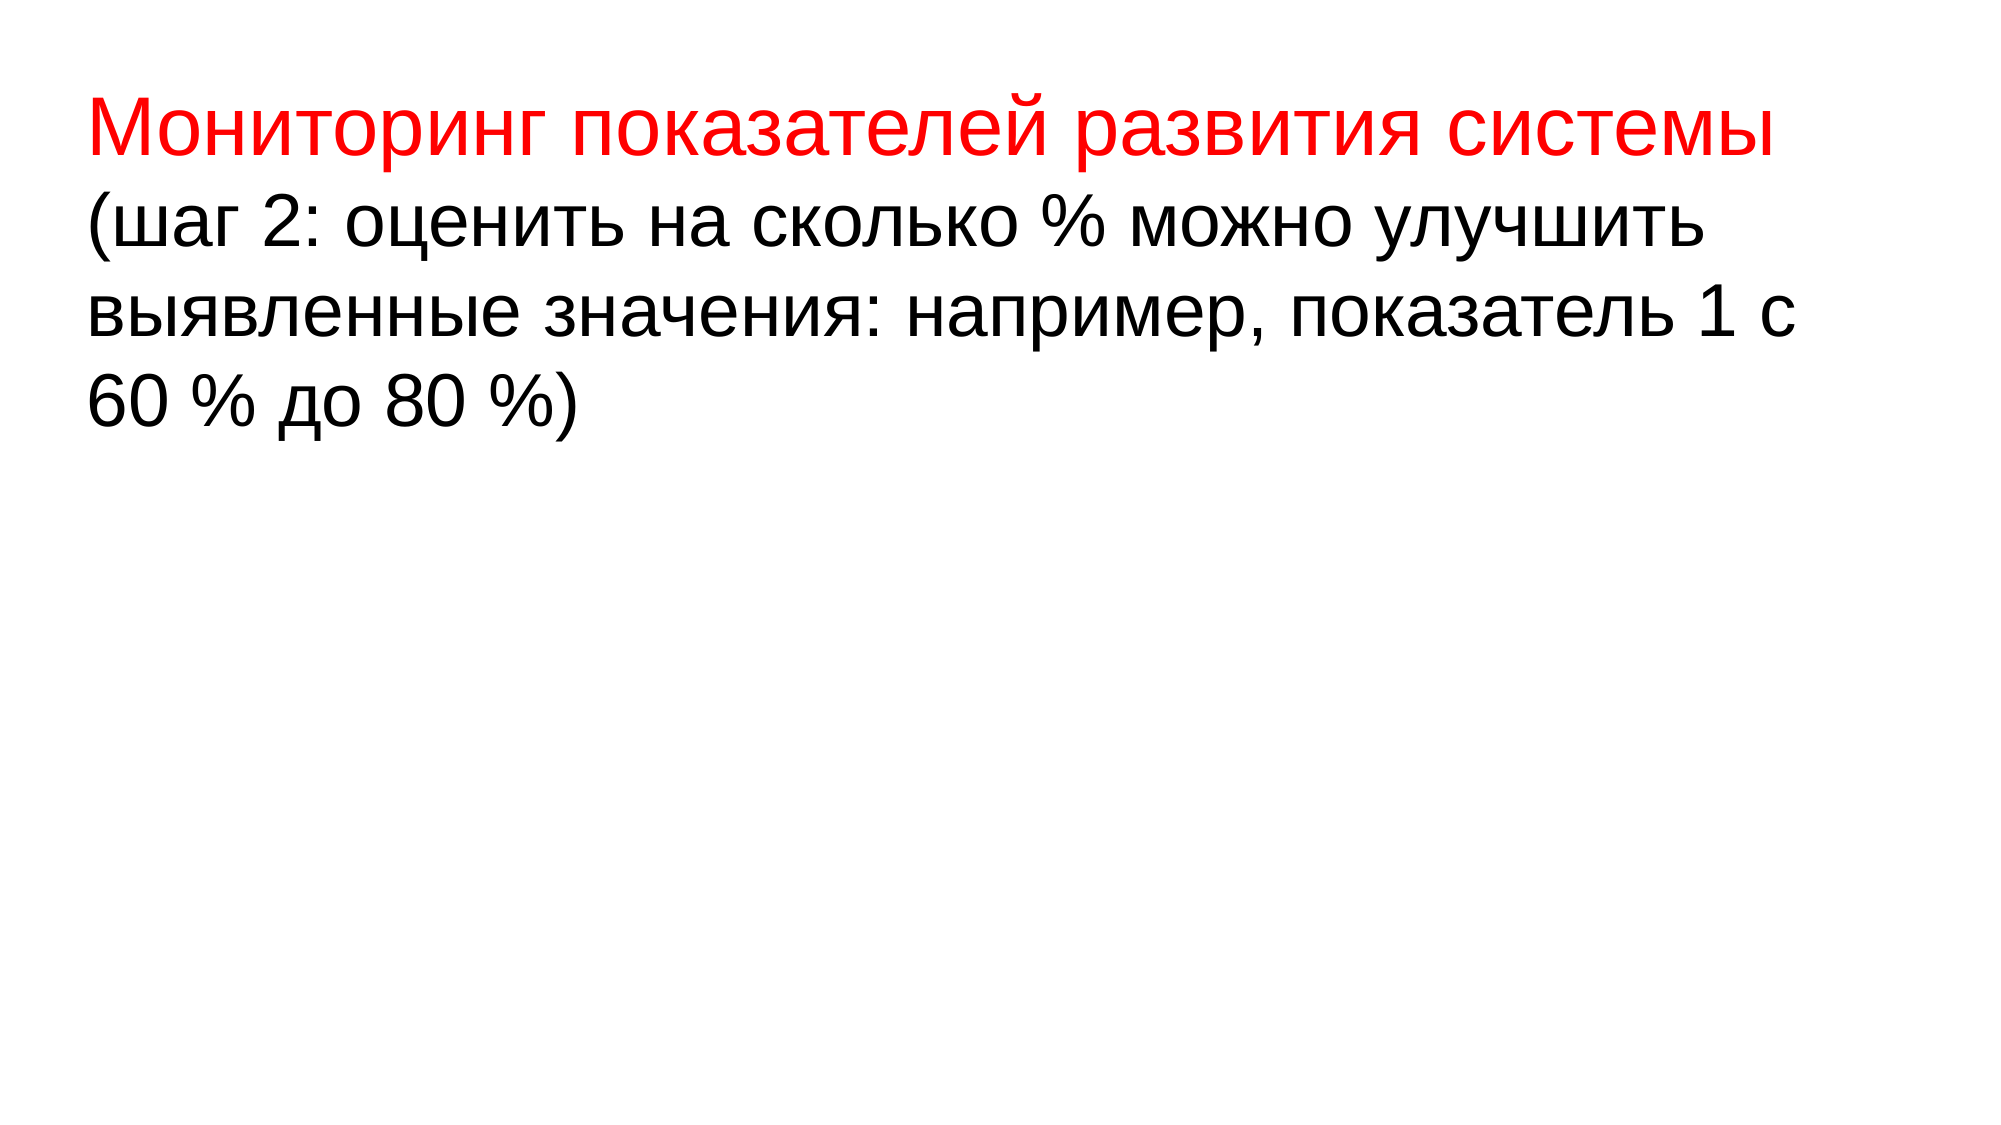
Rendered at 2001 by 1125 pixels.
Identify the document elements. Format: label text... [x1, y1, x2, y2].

text_box Мониторинг показателей развития системы (шаг 2: оценить на сколько % можно улучшить выявленные значения: например, показатель 1 с 60 % до 80 %) [71, 64, 1903, 450]
